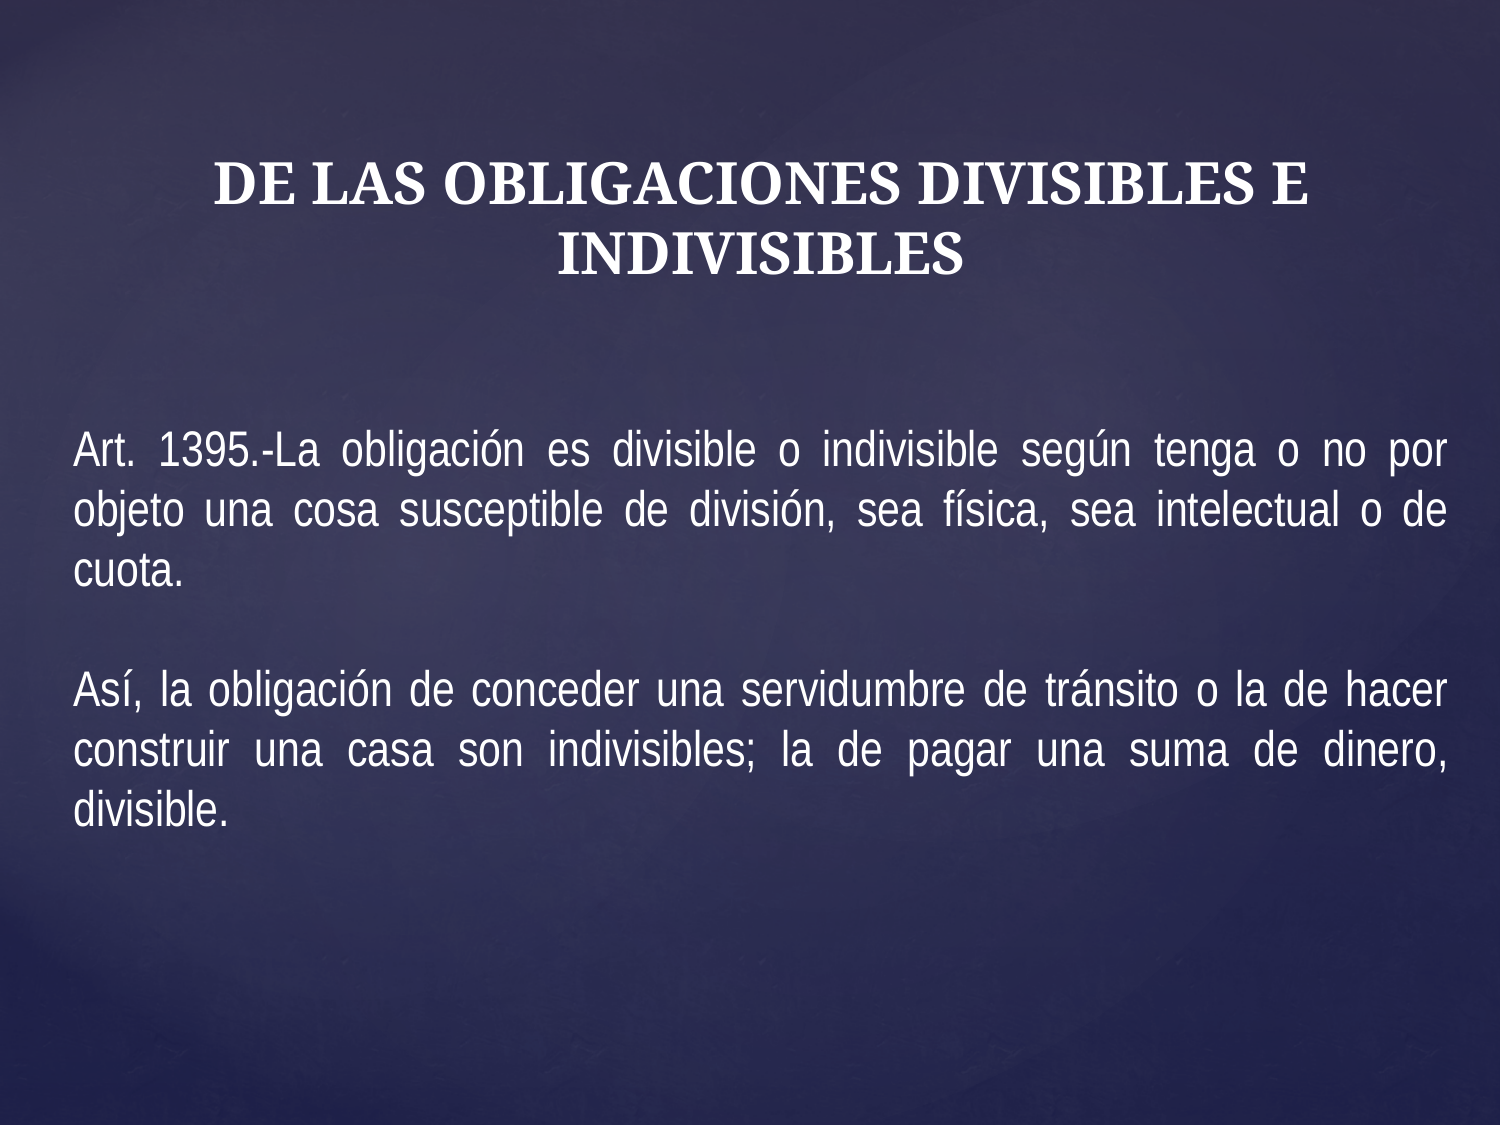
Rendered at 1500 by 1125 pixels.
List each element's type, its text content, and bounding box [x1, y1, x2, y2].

text_box Art. 1395.-La obligación es divisible o indivisible según tenga o no por objeto una cosa susceptible de división, sea física, sea intelectual o de cuota. Así, la obligación de conceder una servidumbre de tránsito o la de hacer construir una casa son indivisibles; la de pagar una suma de dinero, divisible. [58, 408, 1465, 844]
text_box DE LAS OBLIGACIONES DIVISIBLES E INDIVISIBLES [73, 138, 1450, 294]
